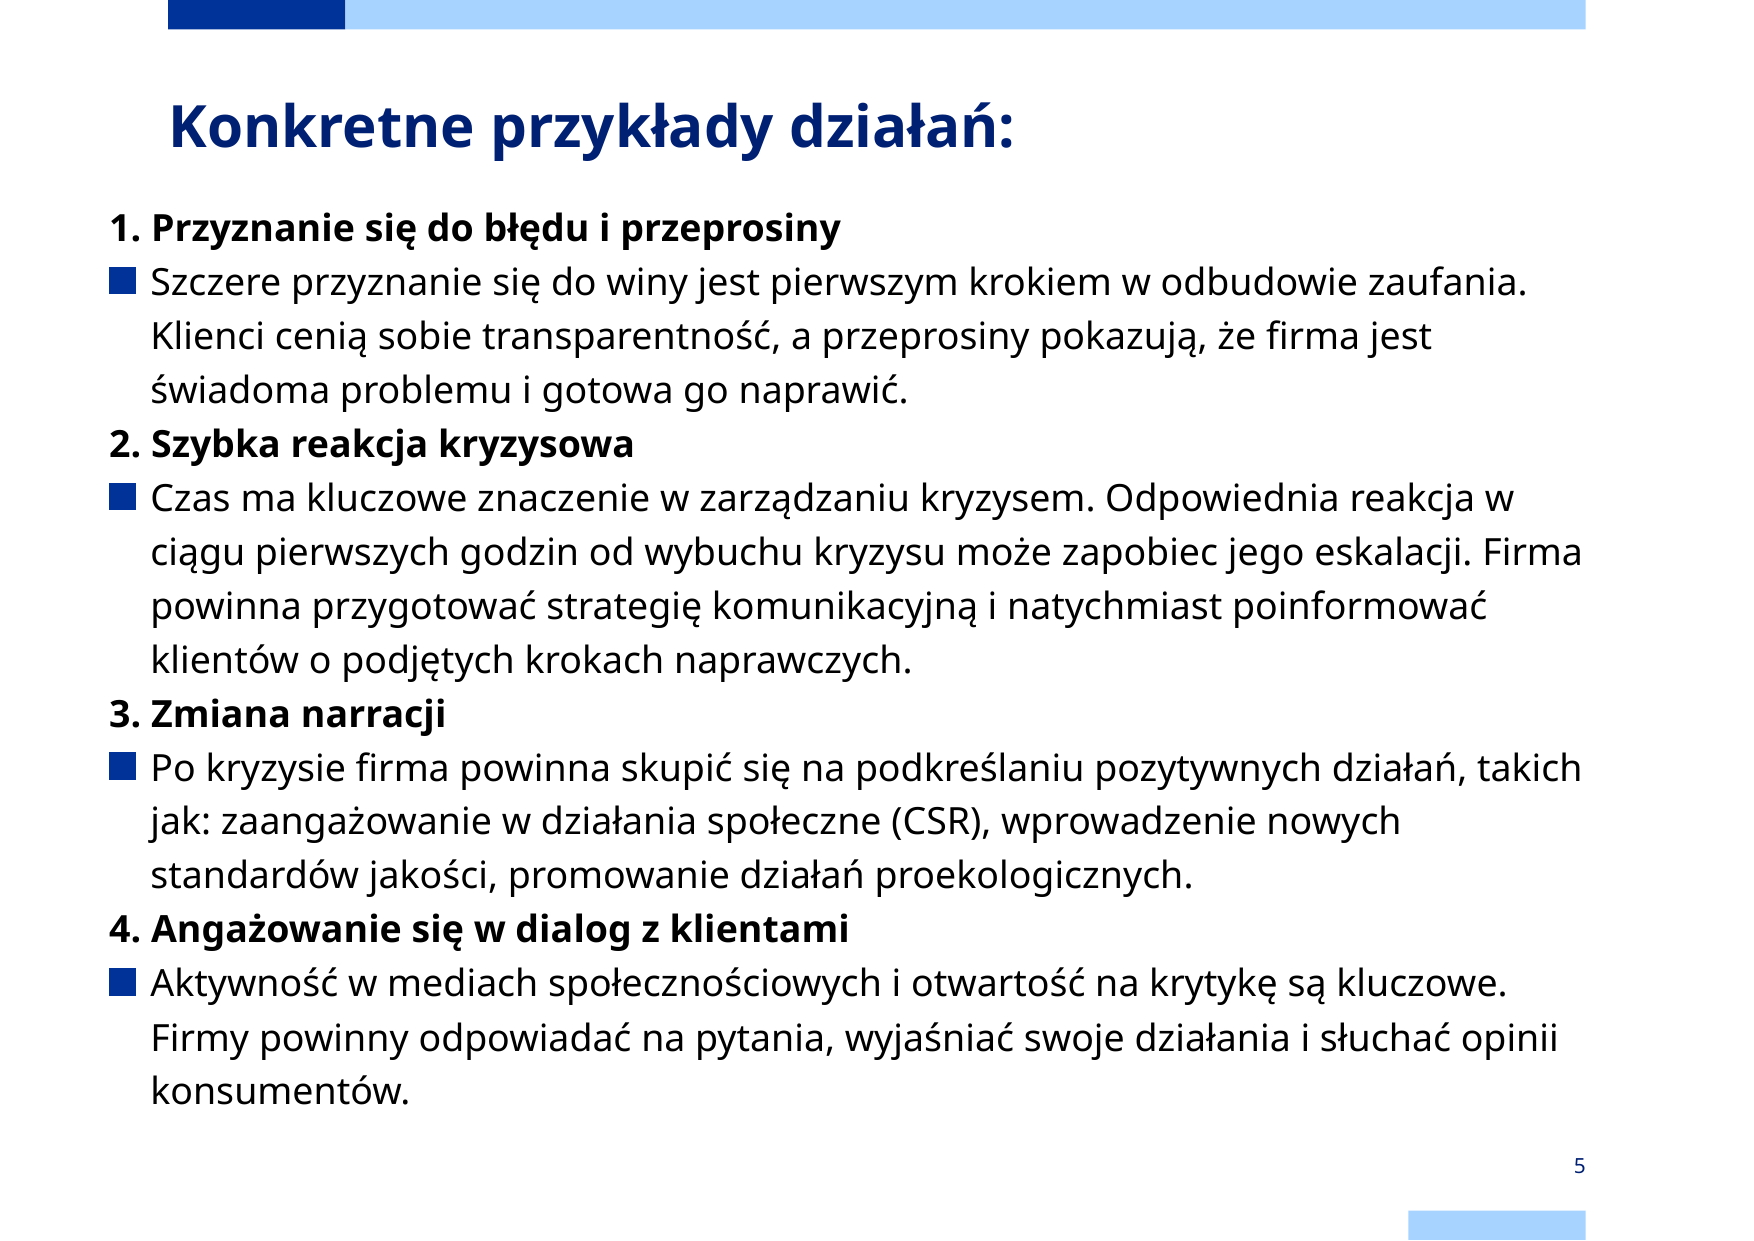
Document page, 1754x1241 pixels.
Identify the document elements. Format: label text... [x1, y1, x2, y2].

picture [109, 752, 136, 780]
list 1. Przyznanie się do błędu i przeprosiny Szczere przyznanie się do winy jest pierwszym krokiem w odbudowie zaufania. Klienci cenią sobie transparentność, a przeprosiny pokazują, że firma jest świadoma problemu i gotowa go naprawić. 2. Szybka reakcja kryzysowa Czas ma kluczowe znaczenie w zarządzaniu kryzysem. Odpowiednia reakcja w ciągu pierwszych godzin od wybuchu kryzysu może zapobiec jego eskalacji. Firma powinna przygotować strategię komunikacyjną i natychmiast poinformować klientów o podjętych krokach naprawczych. 3. Zmiana narracji Po kryzysie firma powinna skupić się na podkreślaniu pozytywnych działań, takich jak: zaangażowanie w działania społeczne (CSR), wprowadzenie nowych standardów jakości, promowanie działań proekologicznych. 4. Angażowanie się w dialog z klientami Aktywność w mediach społecznościowych i otwartość na krytykę są kluczowe. Firmy powinny odpowiadać na pytania, wyjaśniać swoje działania i słuchać opinii konsumentów. [109, 194, 1586, 1152]
slide_number 5 [1408, 1151, 1586, 1182]
title Konkretne przykłady działań: [168, 84, 1586, 194]
picture [109, 267, 136, 294]
picture [109, 968, 136, 996]
picture [109, 483, 136, 510]
